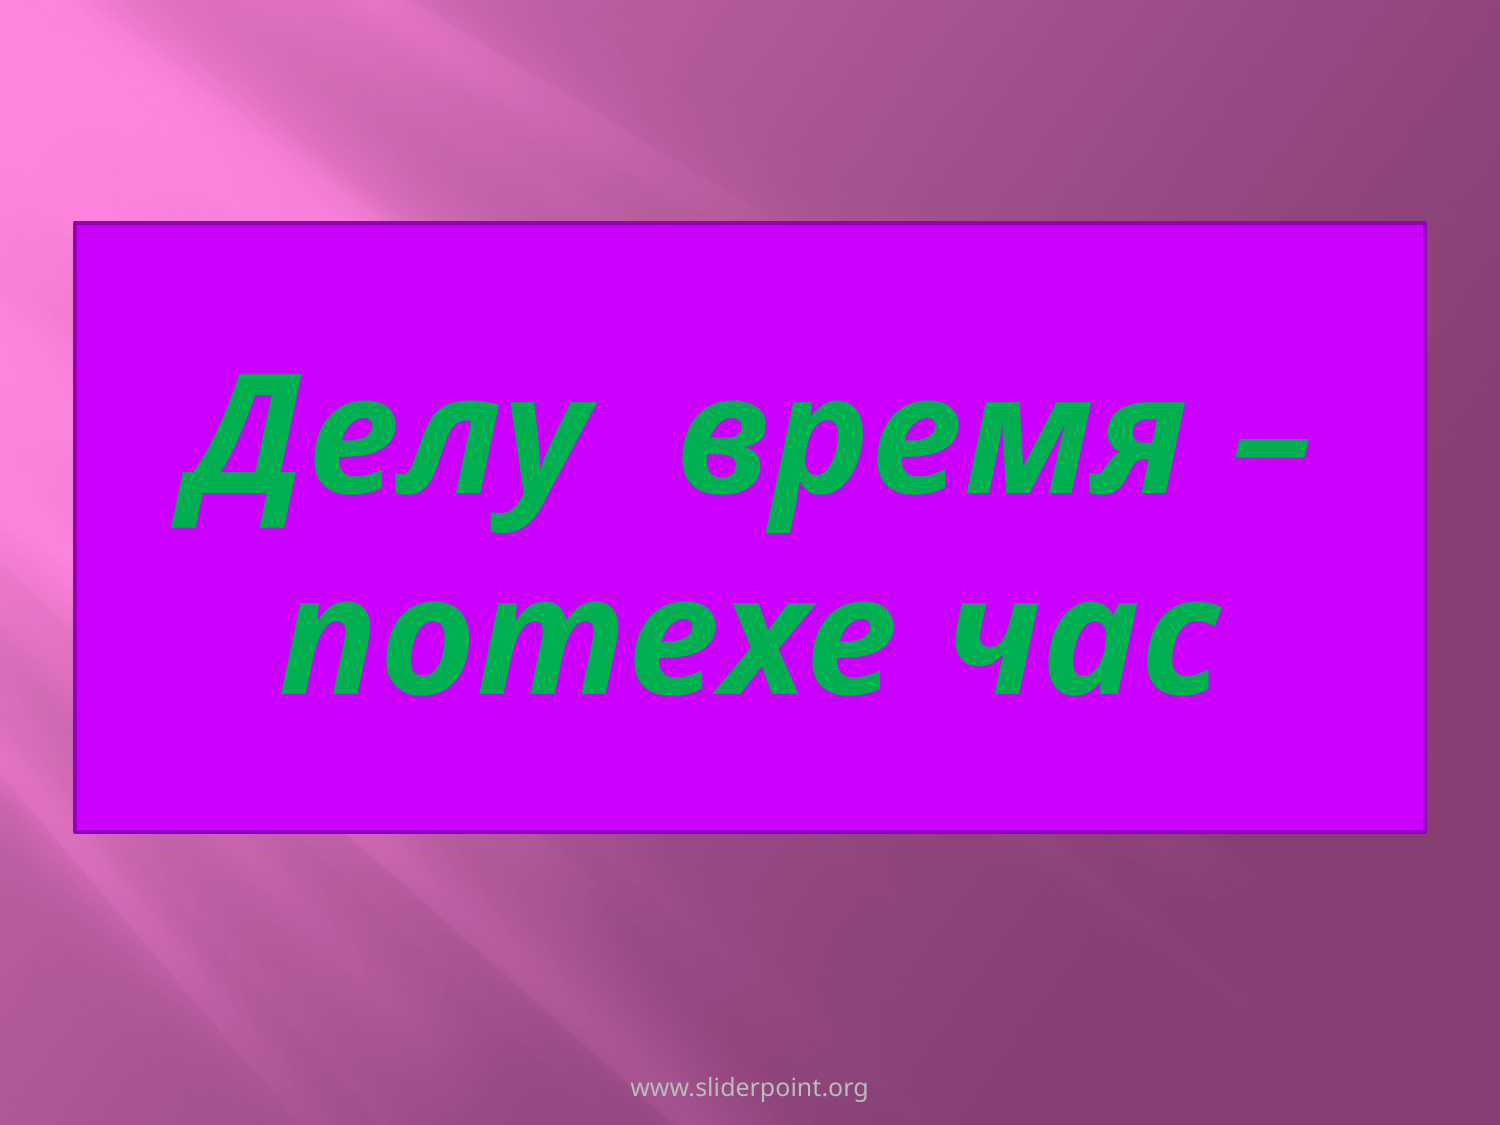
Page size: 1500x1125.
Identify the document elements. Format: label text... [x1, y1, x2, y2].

footer www.sliderpoint.org [512, 1052, 988, 1113]
title Делу время – потехе час [73, 221, 1427, 834]
